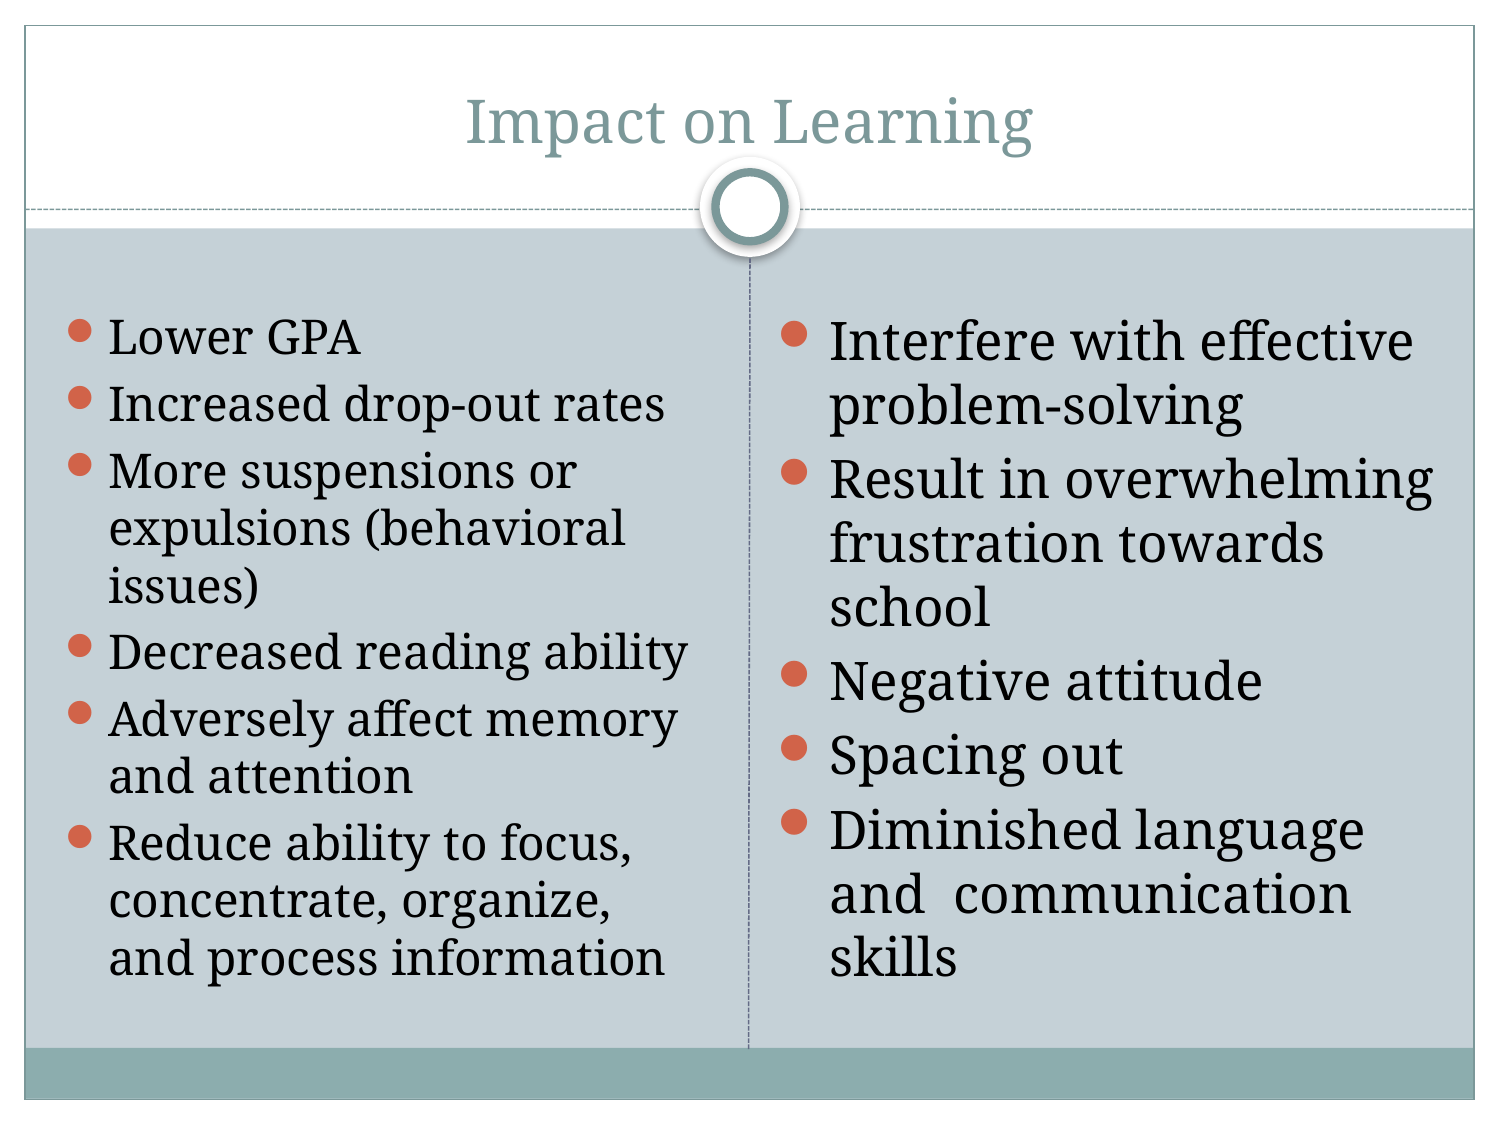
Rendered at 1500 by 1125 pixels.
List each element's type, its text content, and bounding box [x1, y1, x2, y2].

title Impact on Learning [75, 75, 1425, 163]
list Lower GPA Increased drop-out rates More suspensions or expulsions (behavioral issues) Decreased reading ability Adversely affect memory and attention Reduce ability to focus, concentrate, organize, and process information [50, 299, 713, 1006]
list Interfere with effective problem-solving Result in overwhelming frustration towards school Negative attitude Spacing out Diminished language and communication skills [762, 299, 1450, 1006]
